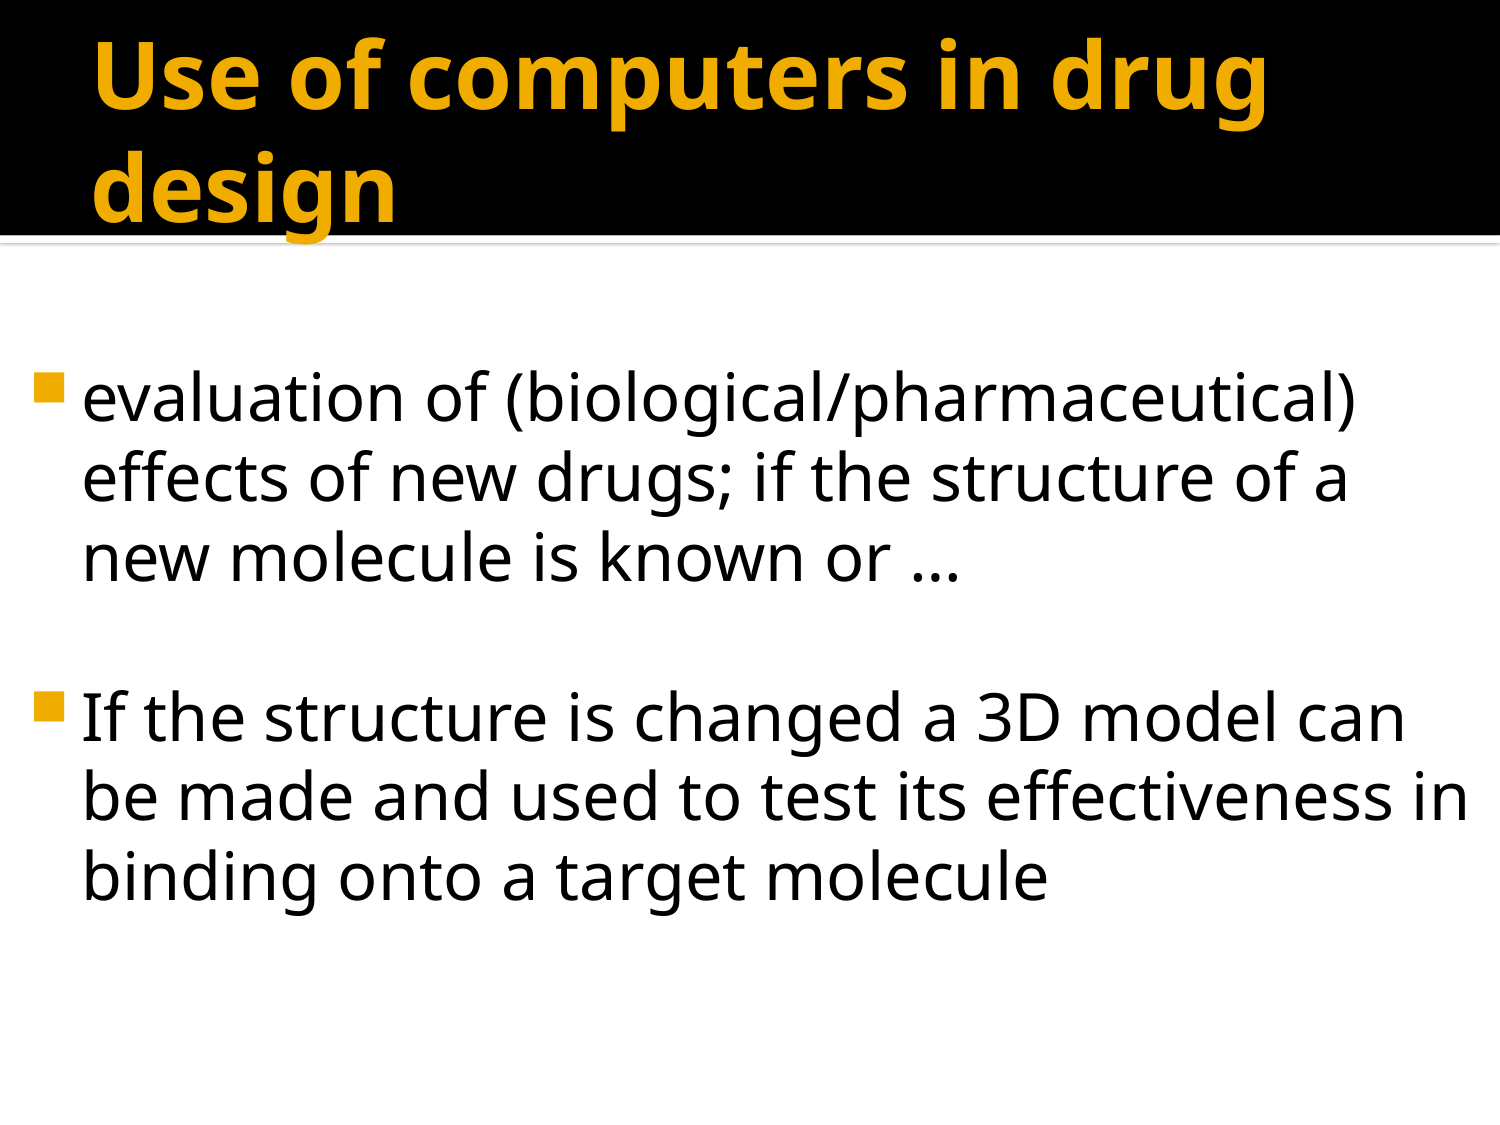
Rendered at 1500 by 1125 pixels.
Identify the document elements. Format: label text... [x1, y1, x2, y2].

list evaluation of (biological/pharmaceutical) effects of new drugs; if the structure of a new molecule is known or … If the structure is changed a 3D model can be made and used to test its effectiveness in binding onto a target molecule [0, 339, 1500, 1050]
title Use of computers in drug design [75, 25, 1425, 231]
